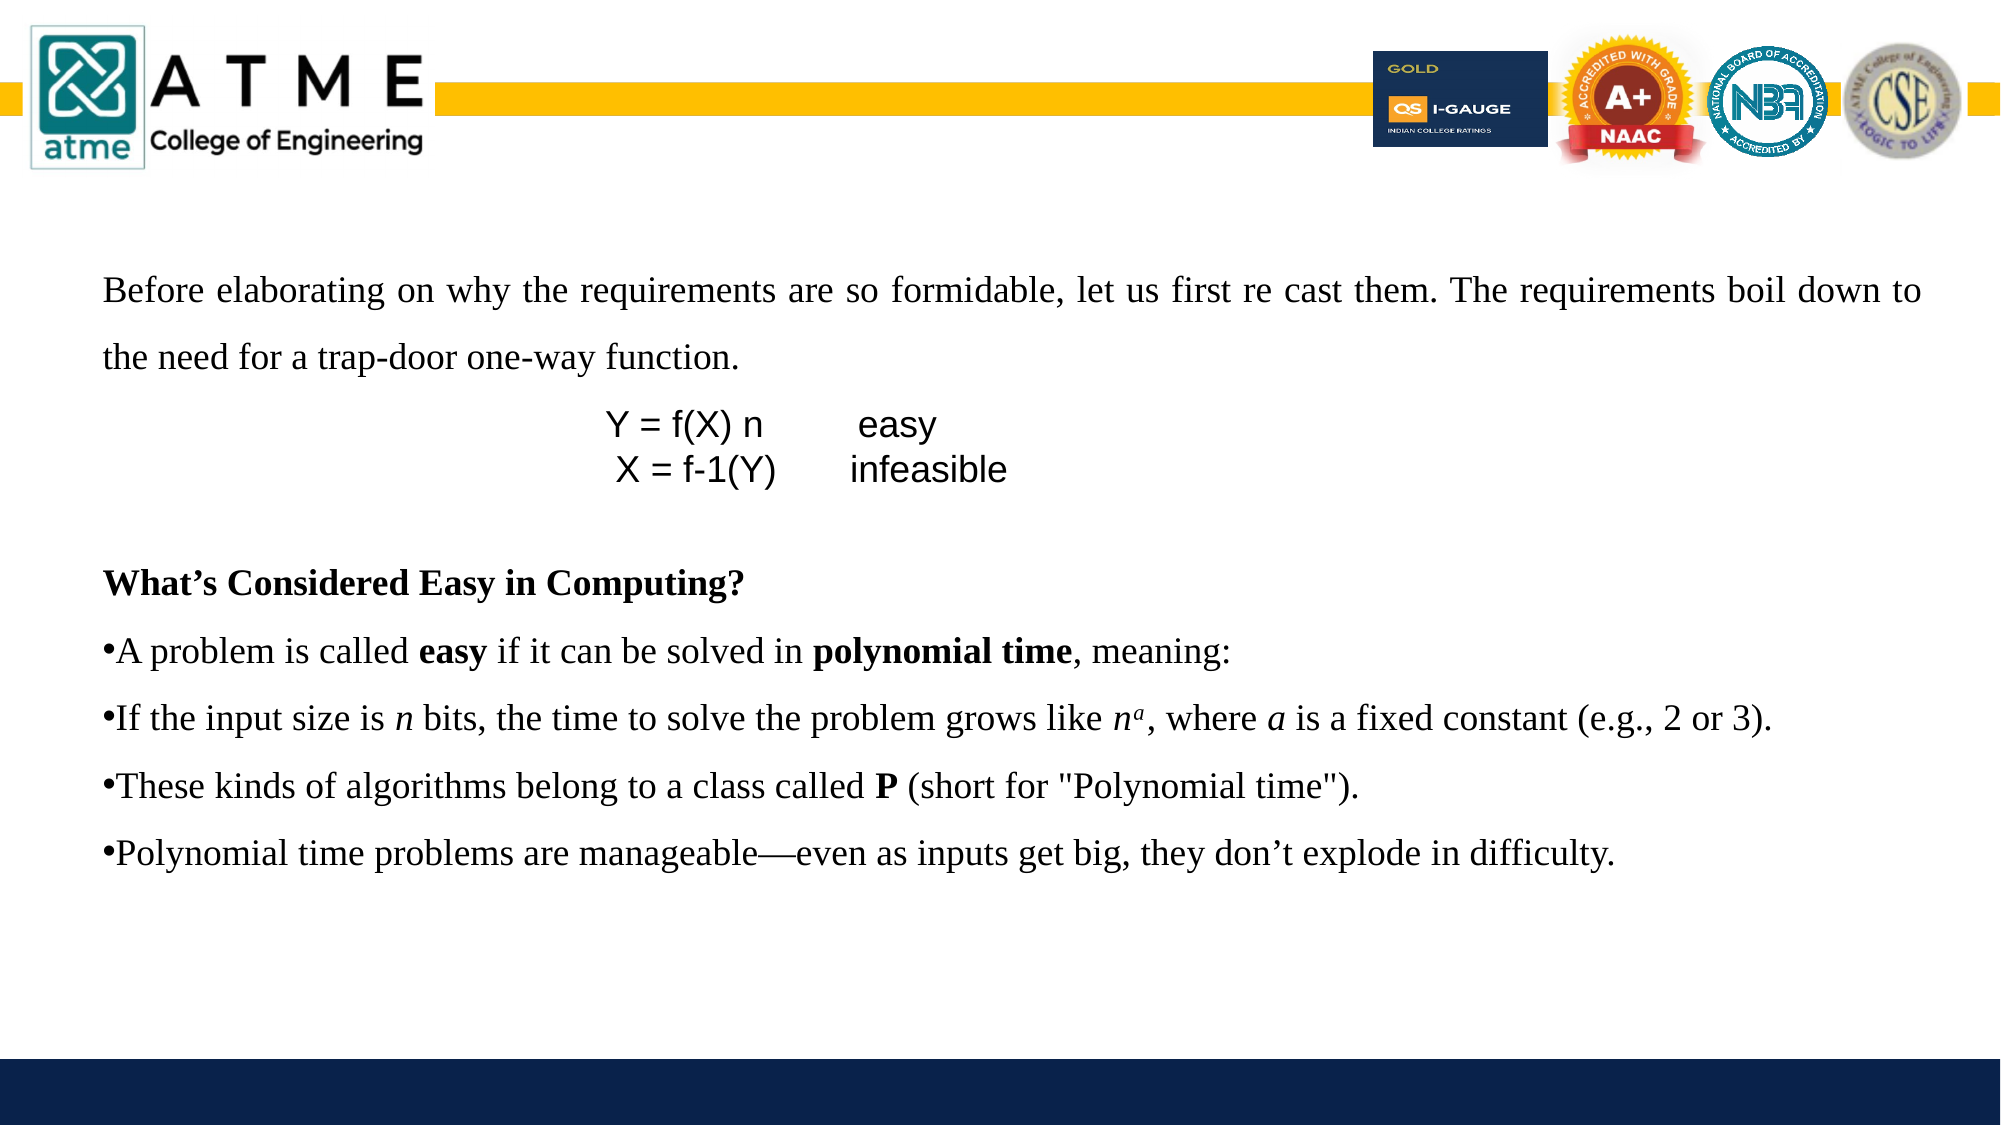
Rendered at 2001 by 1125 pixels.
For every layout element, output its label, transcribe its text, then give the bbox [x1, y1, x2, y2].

picture [1840, 26, 1968, 176]
text_box Y = f(X) n easy X = f-1(Y) infeasible [590, 392, 1591, 498]
picture [22, 15, 435, 178]
text_box What’s Considered Easy in Computing? A problem is called easy if it can be solved in polynomial time, meaning: If the input size is n bits, the time to solve the problem grows like nᵃ, where a is a fixed constant (e.g., 2 or 3). These kinds of algorithms belong to a class called P (short for "Polynomial time"). Polynomial time problems are manageable—even as inputs get big, they don’t explode in difficulty. [87, 528, 1800, 881]
picture [0, 1059, 2001, 1125]
text_box Before elaborating on why the requirements are so formidable, let us first re cast them. The requirements boil down to the need for a trap-door one-way function. [87, 234, 1940, 385]
picture [1373, 20, 1828, 180]
